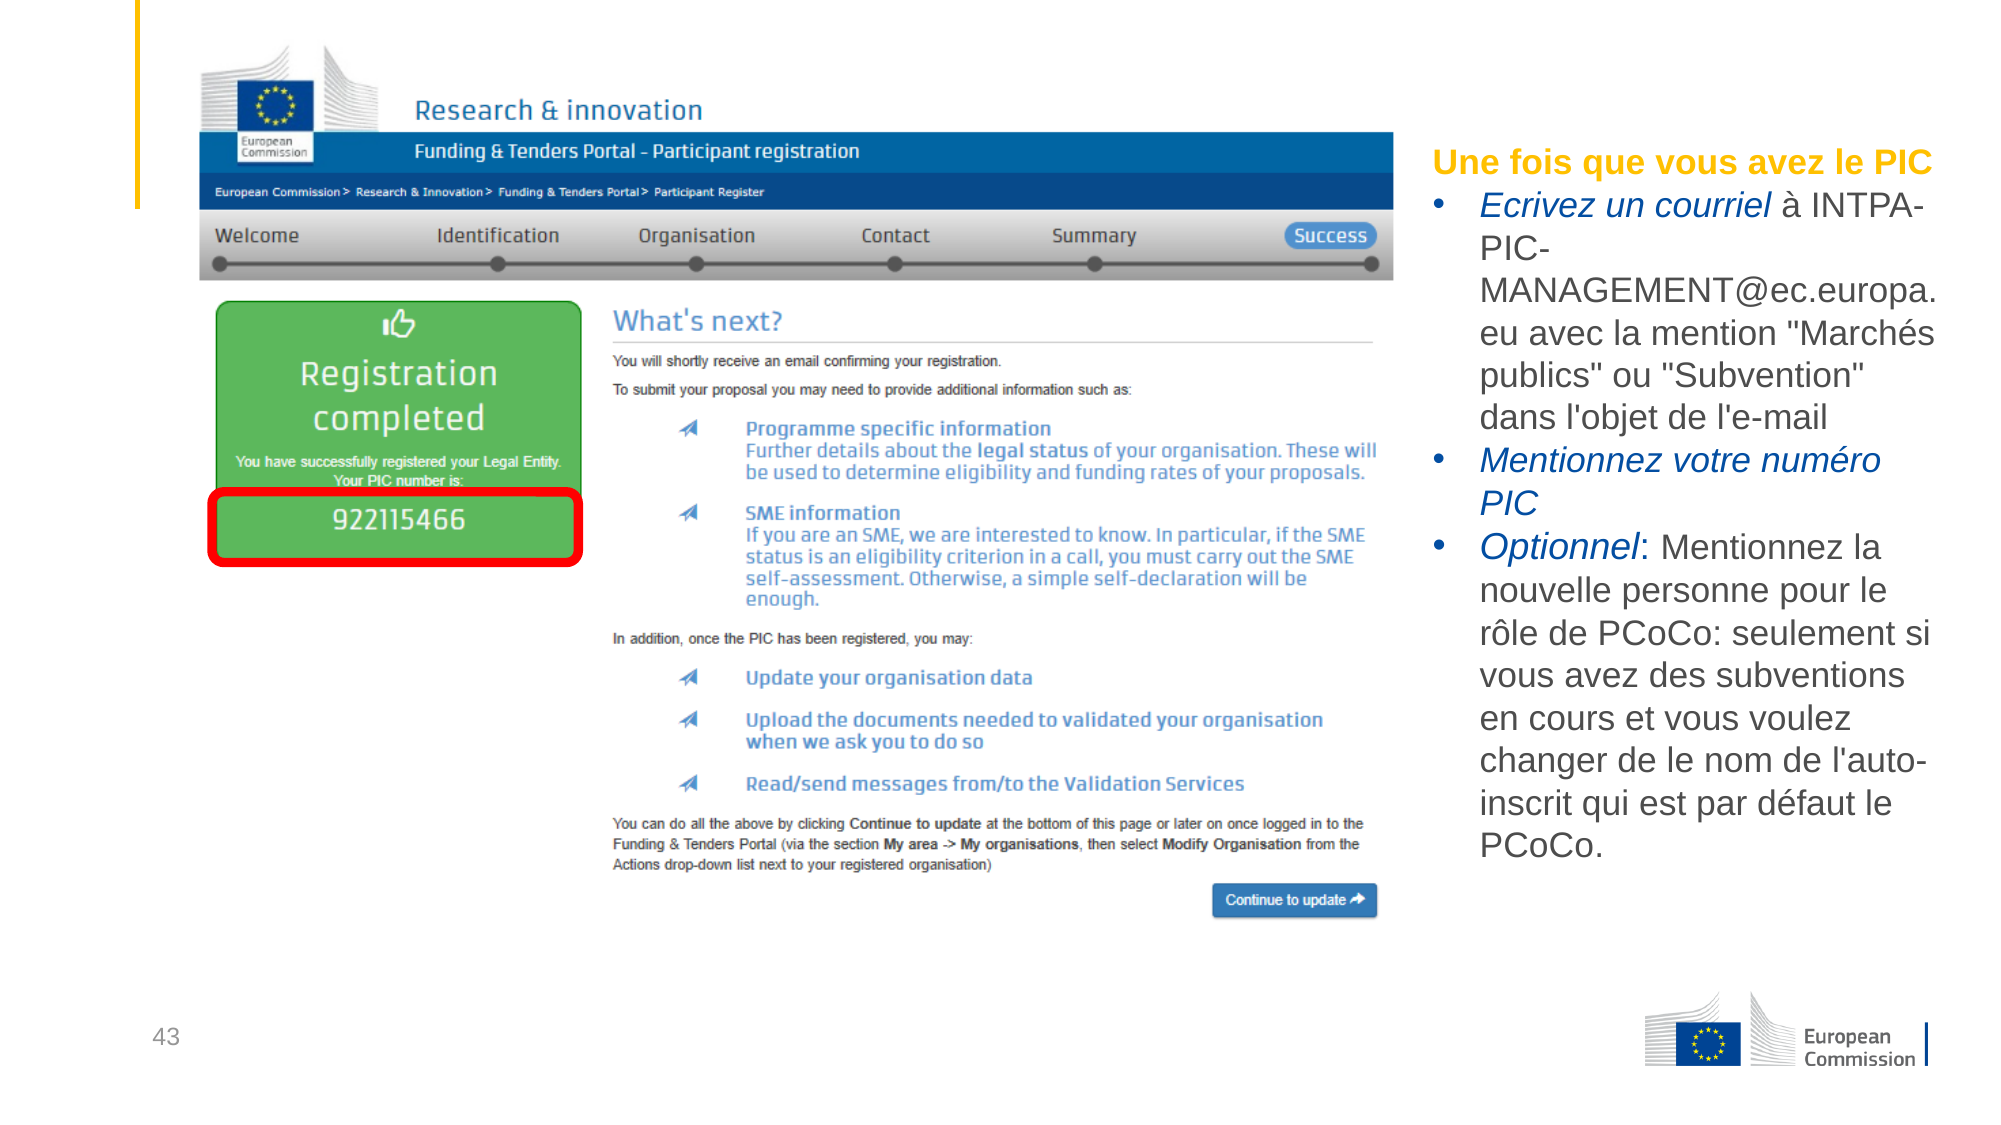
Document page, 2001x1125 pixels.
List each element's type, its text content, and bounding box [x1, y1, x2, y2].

slide_number 43 [137, 1005, 588, 1066]
picture [167, 37, 1418, 927]
text_box Une fois que vous avez le PIC Ecrivez un courriel à INTPA-PIC-MANAGEMENT@ec.europa.eu avec la mention "Marchés publics" ou "Subvention" dans l'objet de l'e-mail Mentionnez votre numéro PIC Optionnel: Mentionnez la nouvelle personne pour le rôle de PCoCo: seulement si vous avez des subventions en cours et vous voulez changer de le nom de l'auto-inscrit qui est par défaut le PCoCo. [1418, 132, 1955, 918]
picture [1645, 991, 1928, 1066]
